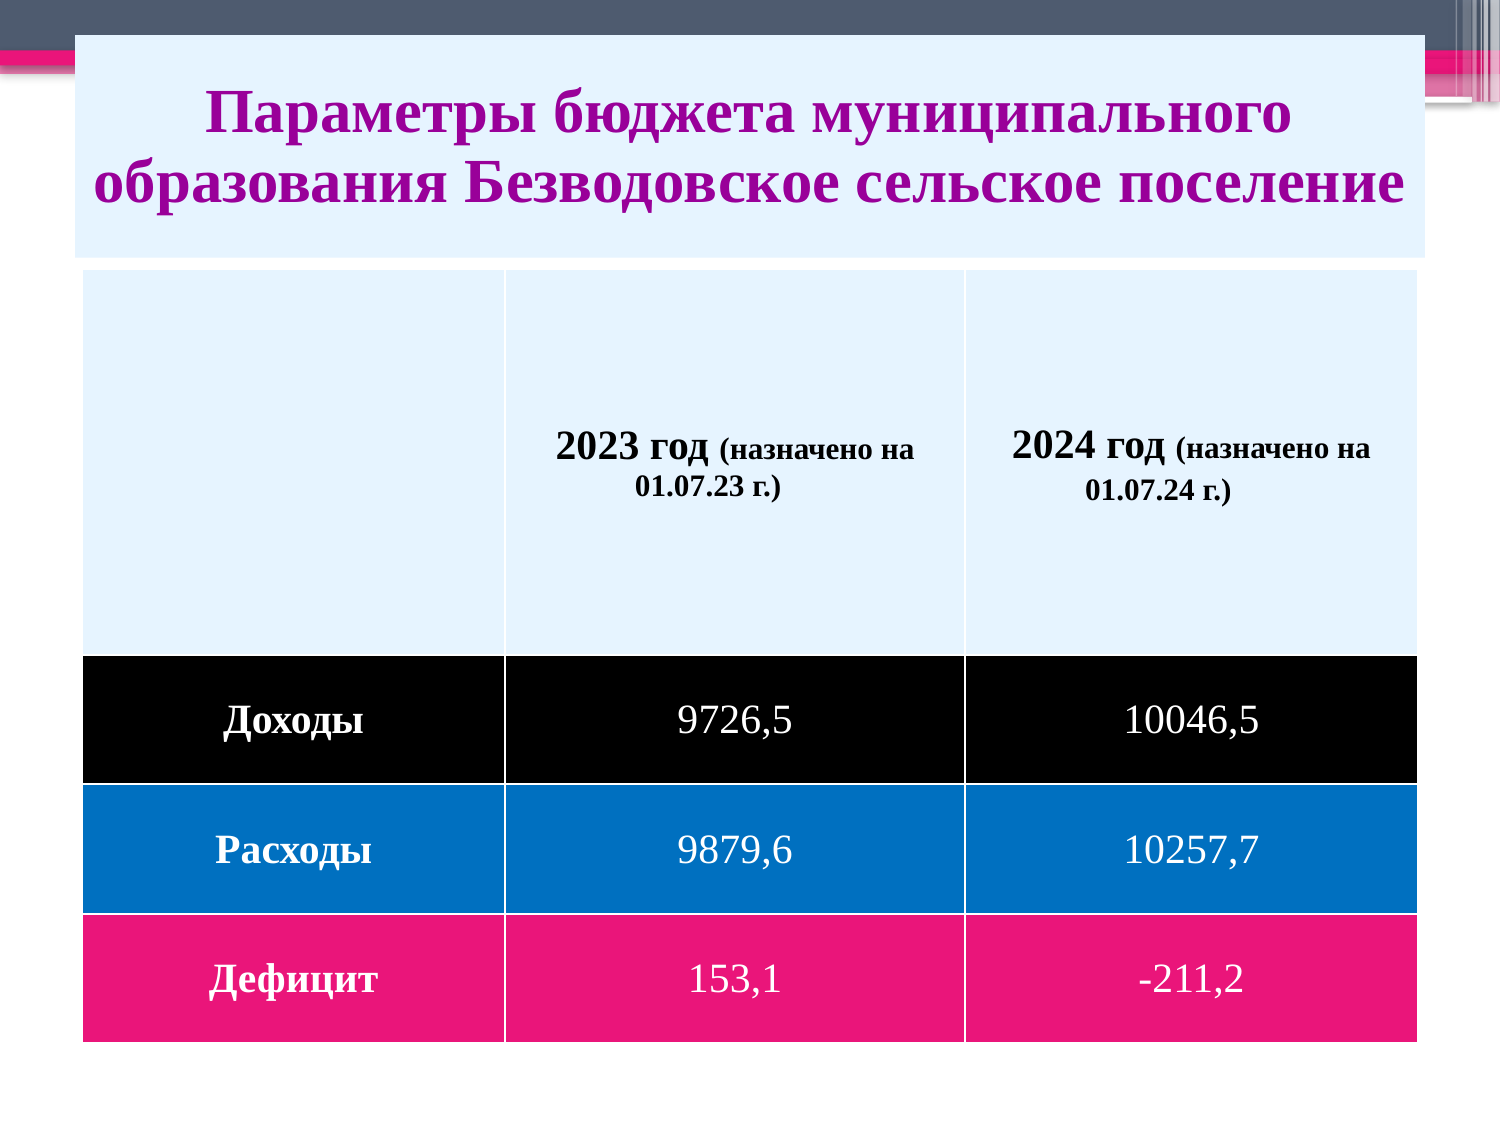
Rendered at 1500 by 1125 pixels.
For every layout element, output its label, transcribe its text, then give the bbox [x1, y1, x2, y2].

table_cell Дефицит [83, 915, 504, 1042]
table_cell 9726,5 [506, 656, 964, 783]
table_cell Расходы [83, 785, 504, 913]
table_cell 10257,7 [966, 785, 1417, 913]
table_cell 10046,5 [966, 656, 1417, 783]
table_cell 153,1 [506, 915, 964, 1042]
title Параметры бюджета муниципального образования Безводовское сельское поселение [75, 35, 1425, 258]
table_header 2023 год (назначено на 01.07.23 г.) [506, 270, 964, 654]
table_header [83, 270, 504, 654]
table_cell Доходы [83, 656, 504, 783]
table_header 2024 год (назначено на 01.07.24 г.) [966, 270, 1417, 654]
table_cell -211,2 [966, 915, 1417, 1042]
table_cell 9879,6 [506, 785, 964, 913]
